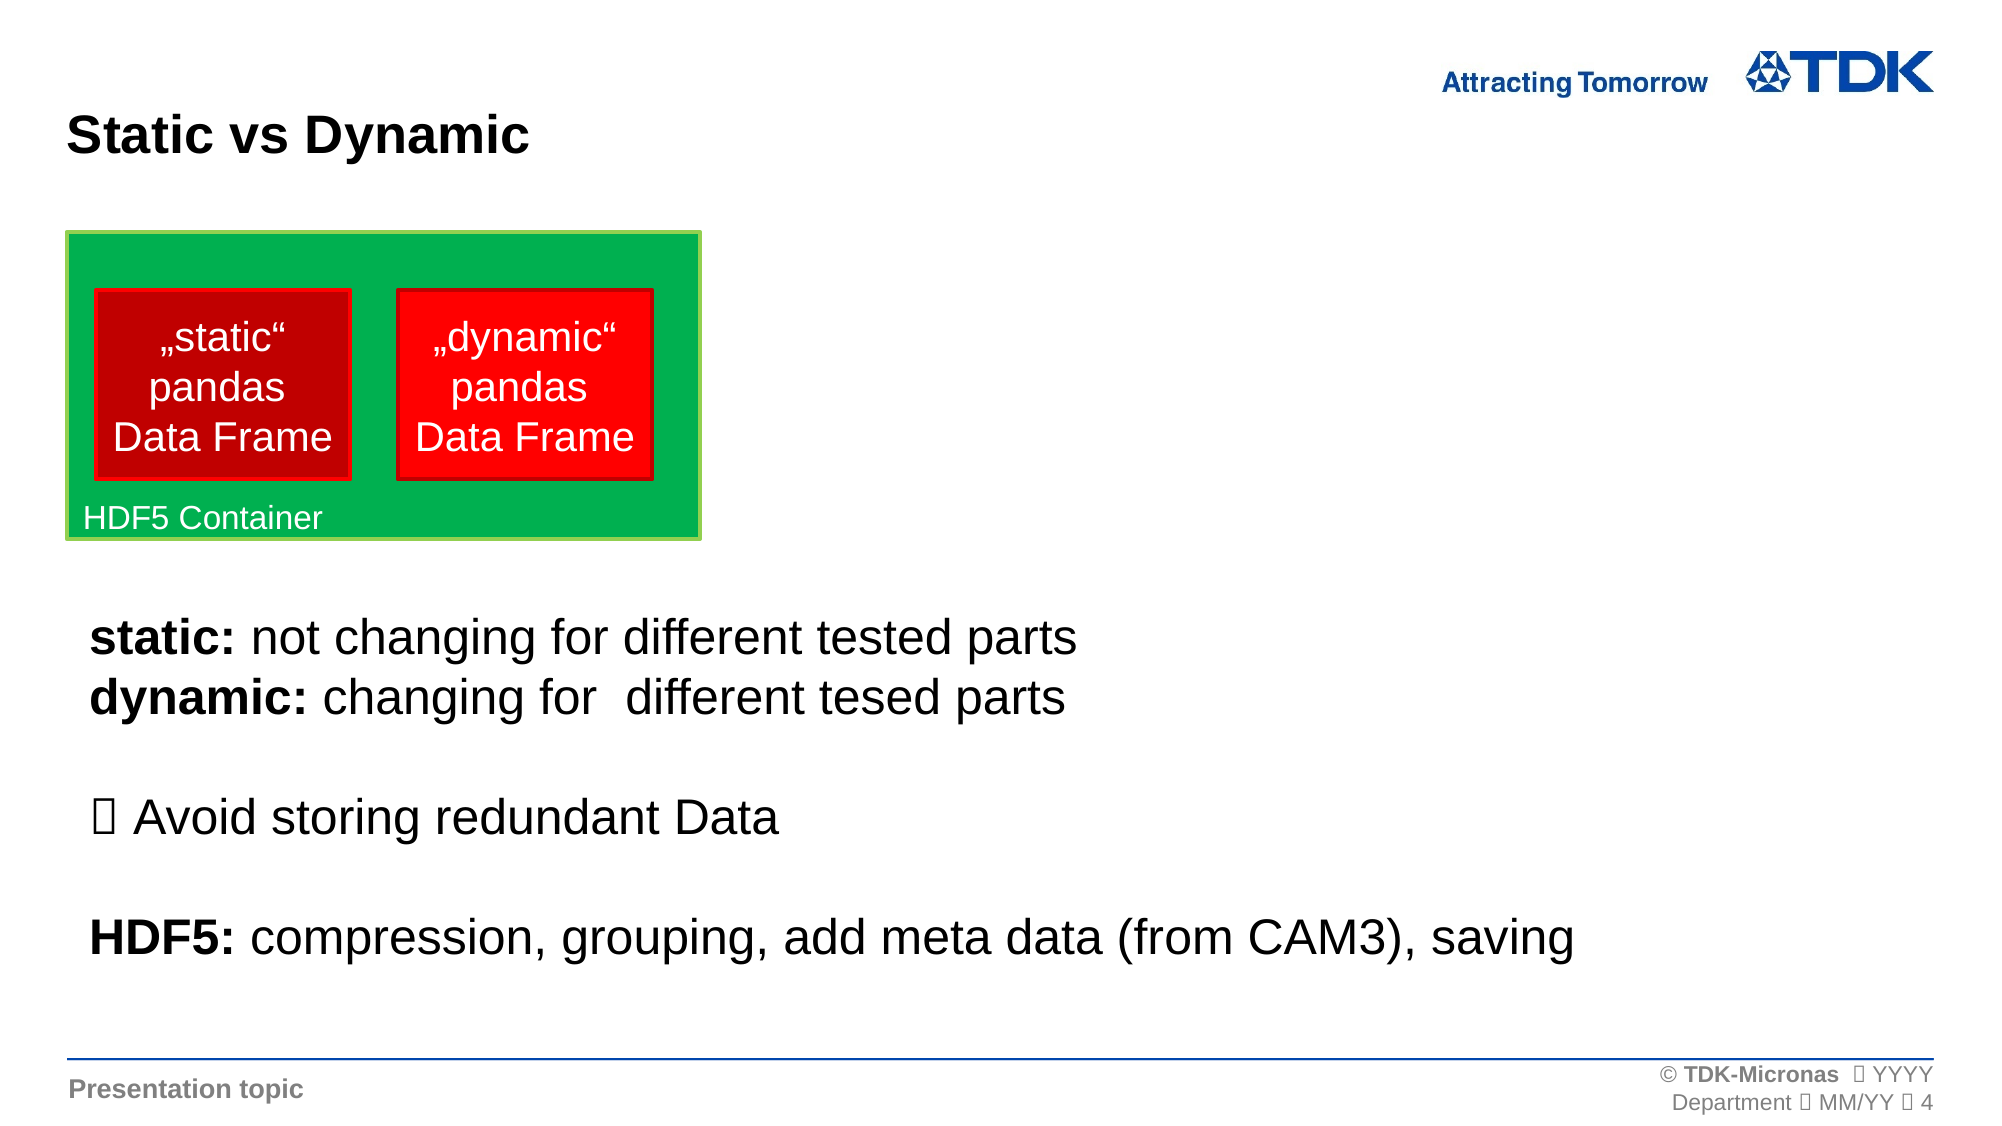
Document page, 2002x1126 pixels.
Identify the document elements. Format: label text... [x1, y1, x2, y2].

text_box HDF5 Container [68, 489, 339, 544]
text_box [65, 230, 702, 541]
title Static vs Dynamic [66, 34, 1330, 165]
text_box „static“ pandas Data Frame [94, 288, 352, 481]
text_box „dynamic“ pandas Data Frame [396, 288, 654, 481]
picture [1441, 51, 1934, 98]
text_box static: not changing for different tested parts dynamic: changing for different tesed parts  Avoid storing redundant Data HDF5: compression, grouping, add meta data (from CAM3), saving [74, 597, 1592, 973]
